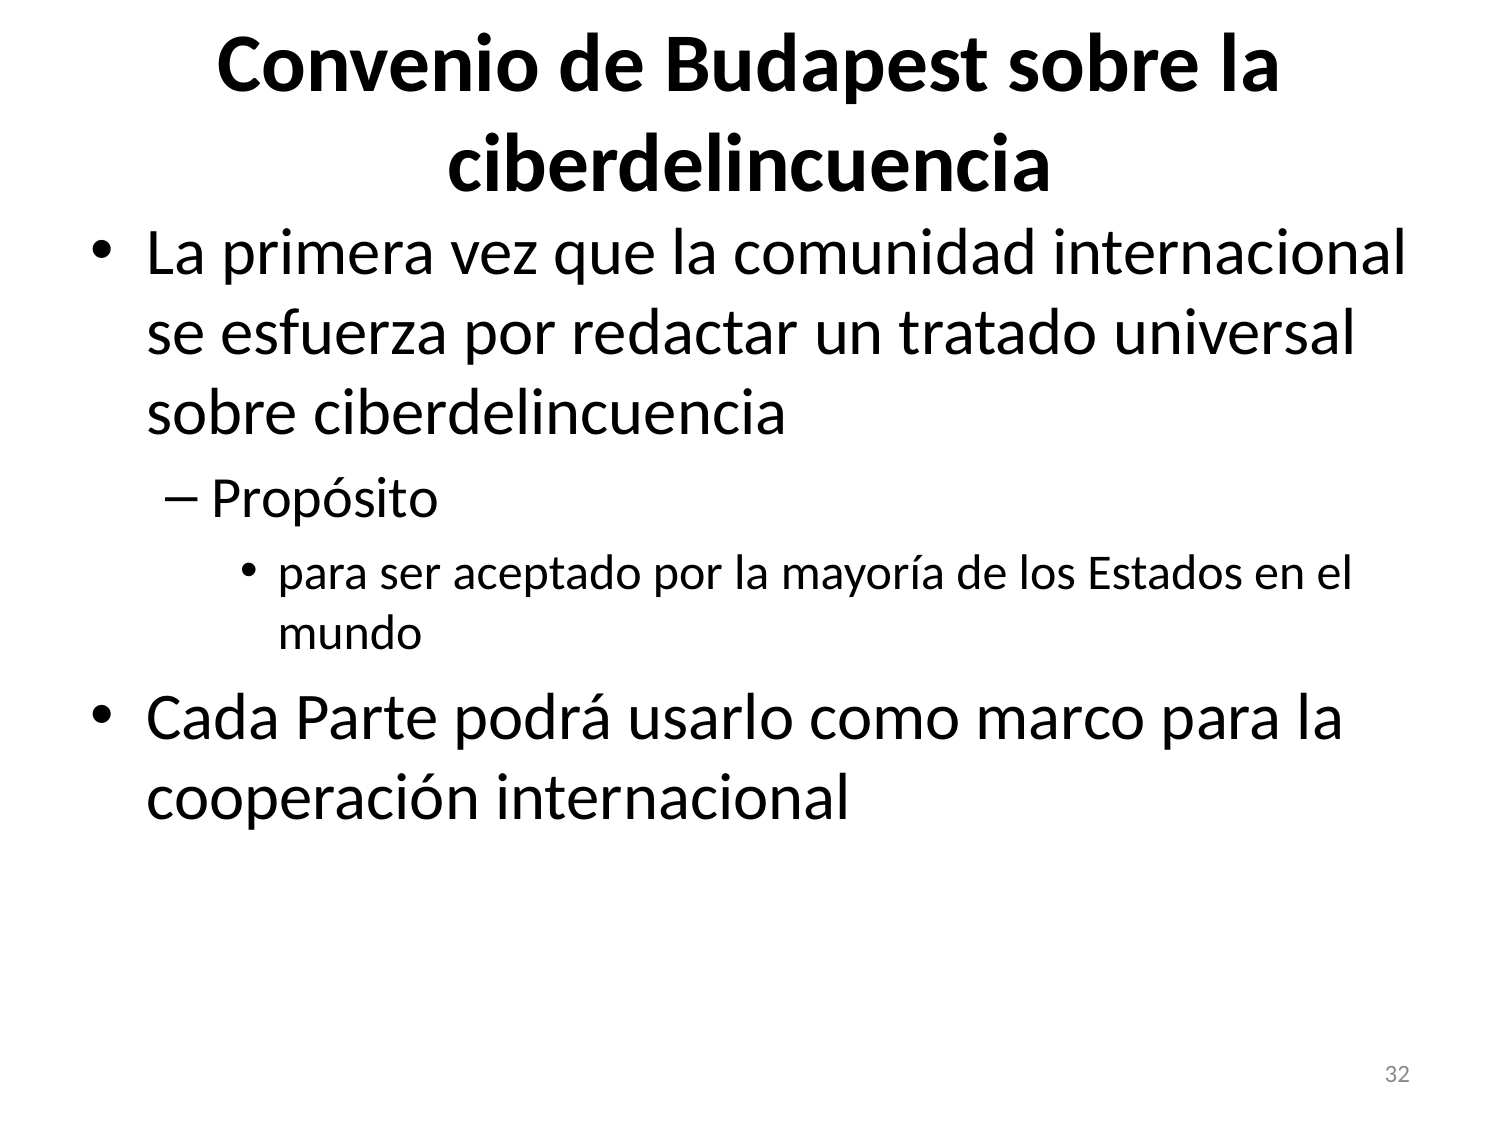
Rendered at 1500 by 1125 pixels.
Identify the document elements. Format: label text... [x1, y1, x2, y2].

slide_number 32 [1074, 1042, 1425, 1103]
list La primera vez que la comunidad internacional se esfuerza por redactar un tratado universal sobre ciberdelincuencia Propósito para ser aceptado por la mayoría de los Estados en el mundo Cada Parte podrá usarlo como marco para la cooperación internacional [75, 200, 1425, 1096]
title Convenio de Budapest sobre la ciberdelincuencia [75, 45, 1425, 172]
